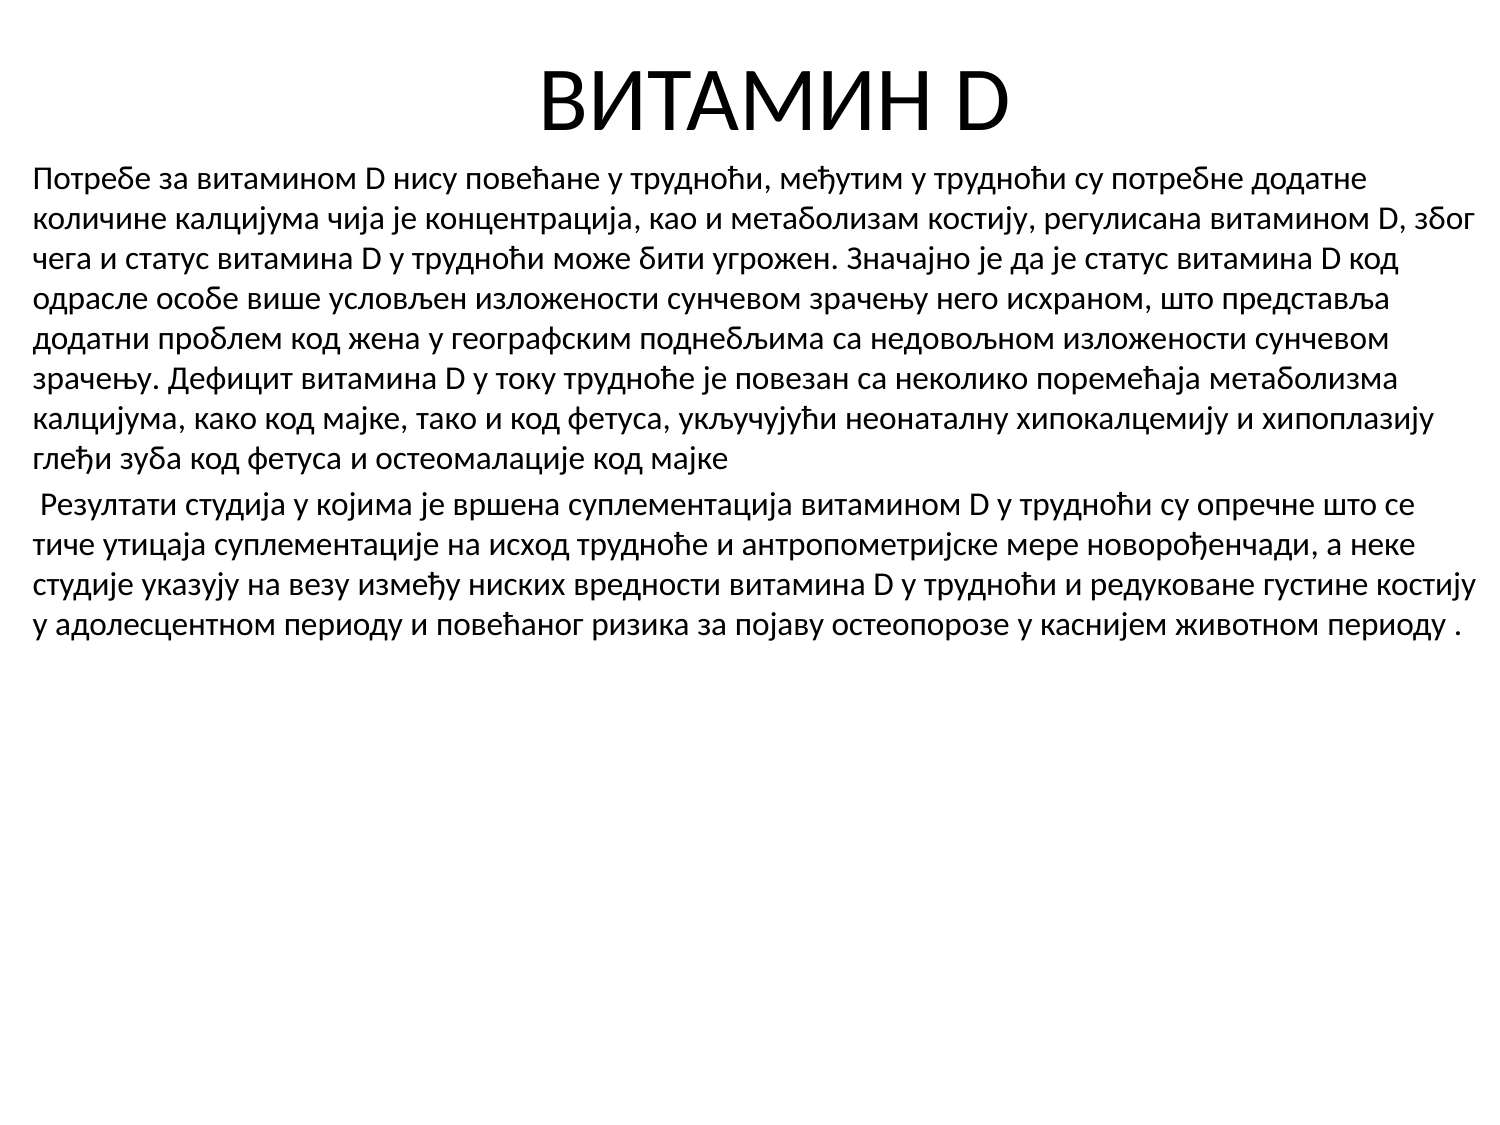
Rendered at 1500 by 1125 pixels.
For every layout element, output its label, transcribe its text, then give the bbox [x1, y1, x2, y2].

list Потребе за витамином D нису повећане у трудноћи, међутим у трудноћи су потребне додатне количине калцијума чија је концентрација, као и метаболизам костију, регулисана витамином D, због чега и статус витамина D у трудноћи може бити угрожен. Значајно је да је статус витамина D код одрасле особе више условљен изложености сунчевом зрачењу него исхраном, што представља додатни проблем код жена у географским поднебљима са недовољном изложености сунчевом зрачењу. Дефицит витамина D у току трудноће је повезан са неколико поремећаја метаболизма калцијума, како код мајке, тако и код фетуса, укључујући неонаталну хипокалцемију и хипоплазију глеђи зуба код фетуса и остеомалације код мајке Резултати студија у којима је вршена суплементација витамином D у трудноћи су опречне што се тиче утицаја суплементације на исход трудноће и антропометријске мере новорођенчади, а неке студије указују на везу између ниских вредности витамина D у трудноћи и редуковане густине костију у адолесцентном периоду и повећаног ризика за појаву остеопорозе у каснијем животном периоду . [17, 149, 1500, 1066]
title ВИТАМИН D [100, 0, 1451, 149]
